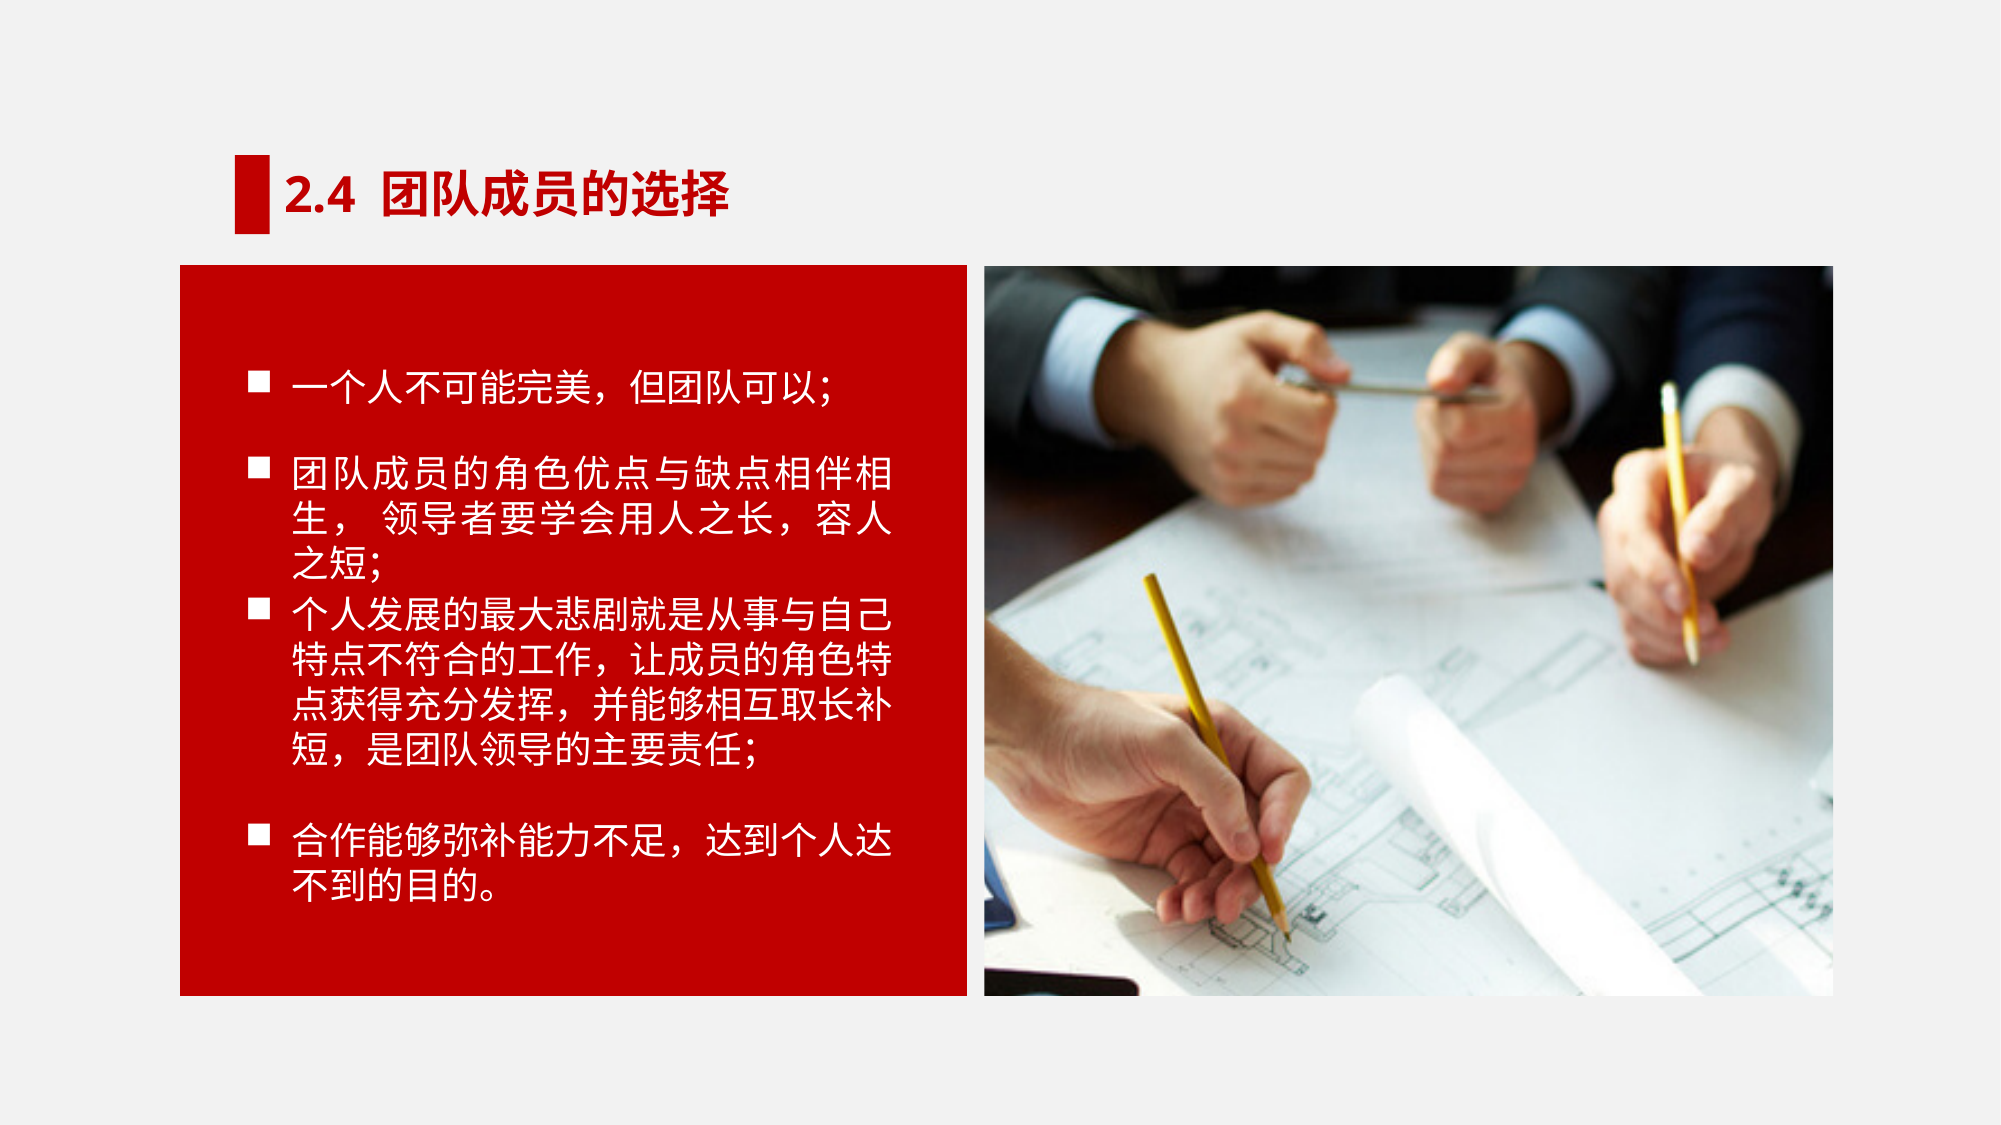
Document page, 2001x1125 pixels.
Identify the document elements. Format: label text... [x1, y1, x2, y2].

text_box 团队成员的角色优点与缺点相伴相生， 领导者要学会用人之长，容人之短； [230, 442, 908, 583]
picture [984, 265, 1834, 996]
text_box [234, 155, 270, 235]
text_box 个人发展的最大悲剧就是从事与自己特点不符合的工作，让成员的角色特点获得充分发挥，并能够相互取长补短，是团队领导的主要责任； [230, 583, 908, 779]
text_box 合作能够弥补能力不足，达到个人达不到的目的。 [230, 810, 908, 915]
text_box [181, 266, 967, 996]
text_box 2.4 团队成员的选择 [270, 155, 1038, 230]
text_box 一个人不可能完美，但团队可以； [230, 356, 908, 417]
